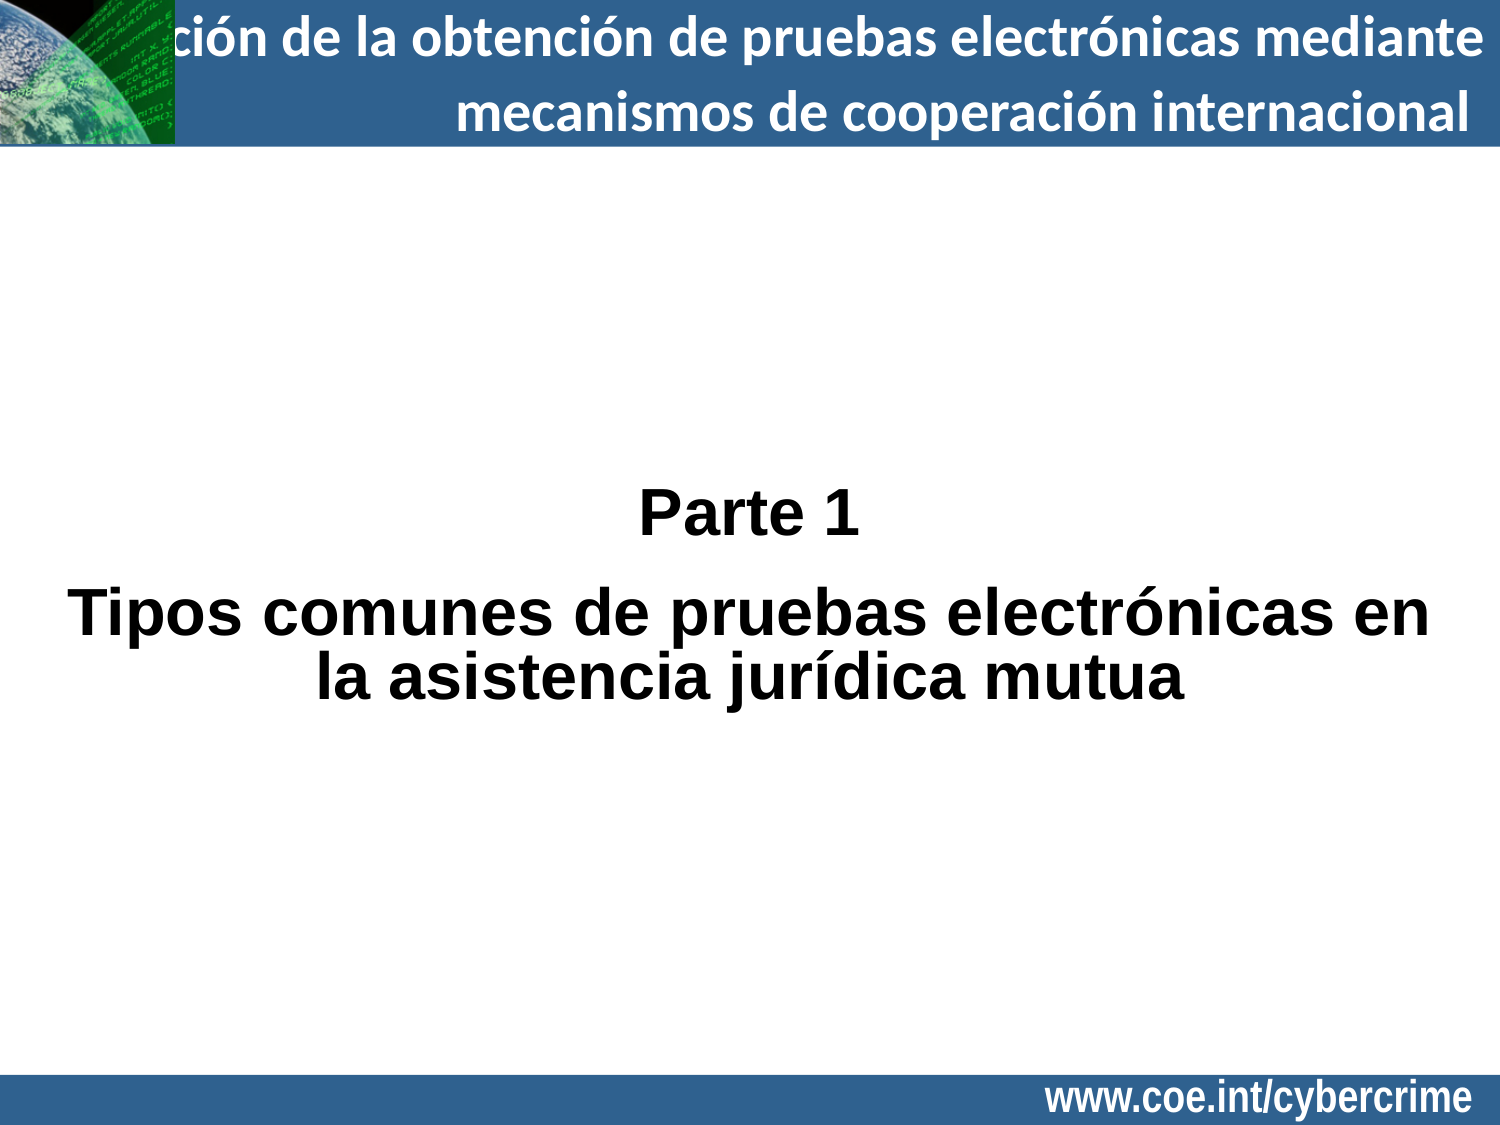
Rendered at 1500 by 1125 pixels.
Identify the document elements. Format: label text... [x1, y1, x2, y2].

picture [0, 0, 175, 144]
text_box www.coe.int/cybercrime [1030, 1059, 1500, 1125]
text_box Parte 1 Tipos comunes de pruebas electrónicas en la asistencia jurídica mutua [50, 476, 1450, 720]
text_box [0, 1073, 1030, 1125]
text_box Utilización de la obtención de pruebas electrónicas mediante mecanismos de cooperación internacional [177, 0, 1500, 149]
